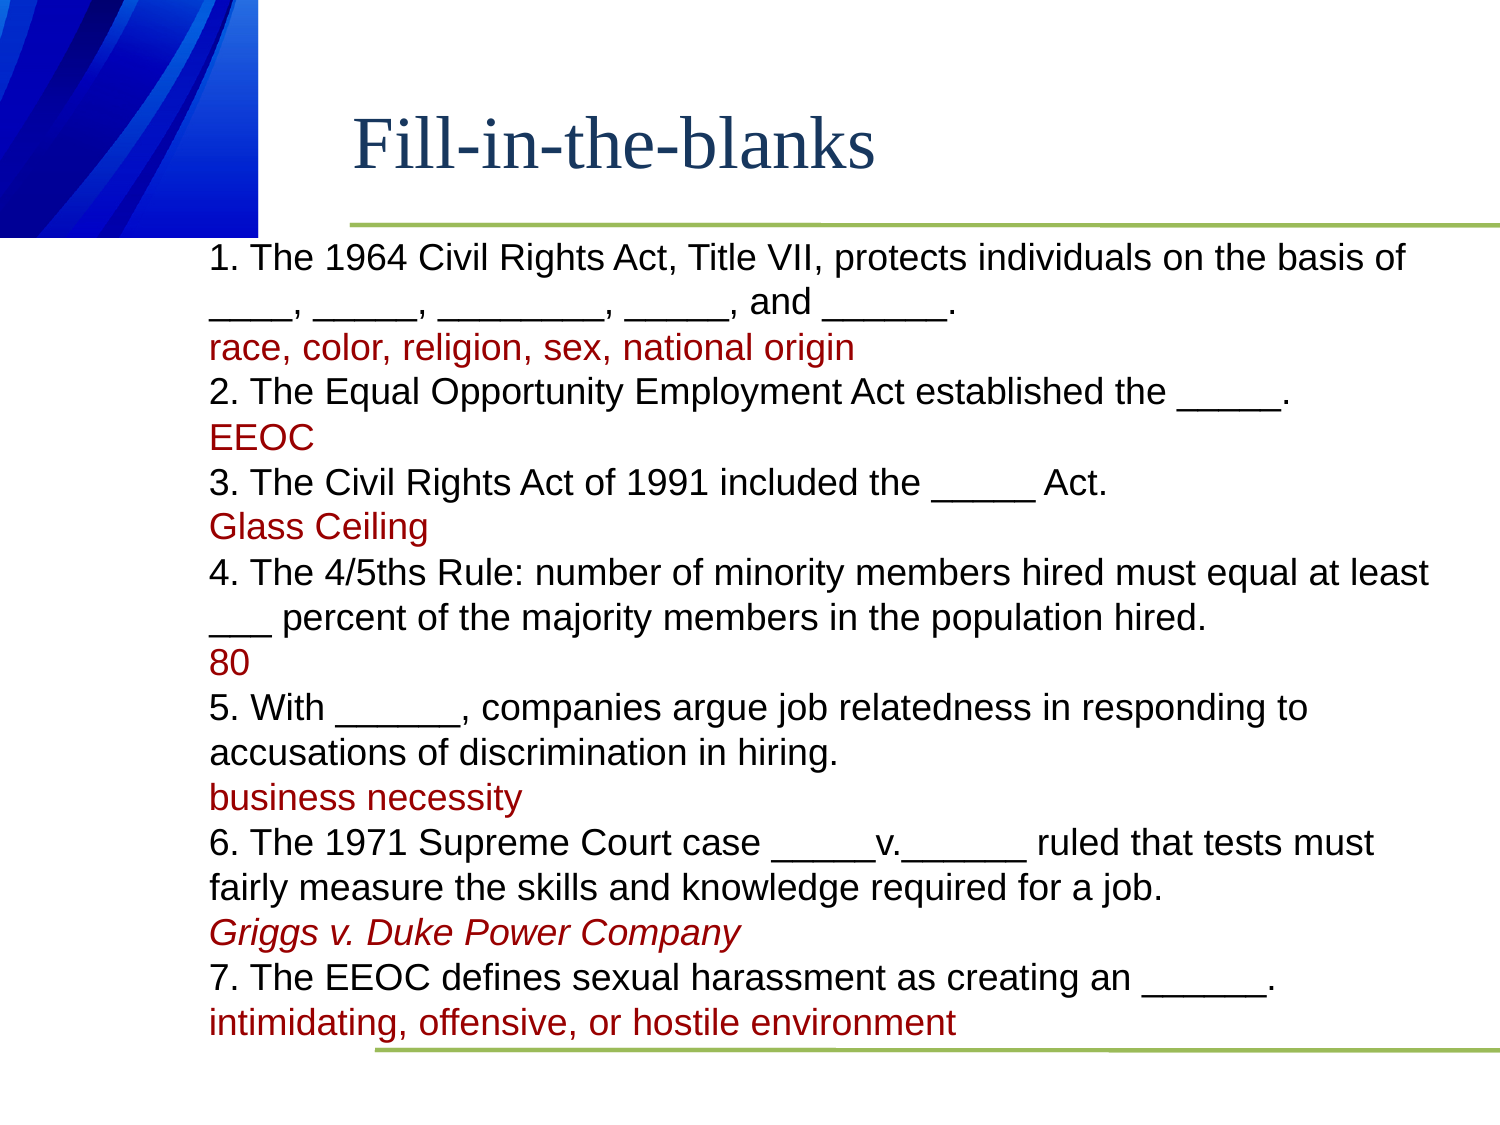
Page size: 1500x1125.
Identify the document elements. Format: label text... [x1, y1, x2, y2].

text_box 1. The 1964 Civil Rights Act, Title VII, protects individuals on the basis of ____, _____, ________, _____, and ______. race, color, religion, sex, national origin 2. The Equal Opportunity Employment Act established the _____. EEOC 3. The Civil Rights Act of 1991 included the _____ Act. Glass Ceiling 4. The 4/5ths Rule: number of minority members hired must equal at least ___ percent of the majority members in the population hired. 80 5. With ______, companies argue job relatedness in responding to accusations of discrimination in hiring. business necessity 6. The 1971 Supreme Court case _____v.______ ruled that tests must fairly measure the skills and knowledge required for a job. Griggs v. Duke Power Company 7. The EEOC defines sexual harassment as creating an ______. intimidating, offensive, or hostile environment [137, 224, 1475, 1104]
picture [0, 0, 259, 238]
title Fill-in-the-blanks [337, 45, 1425, 224]
